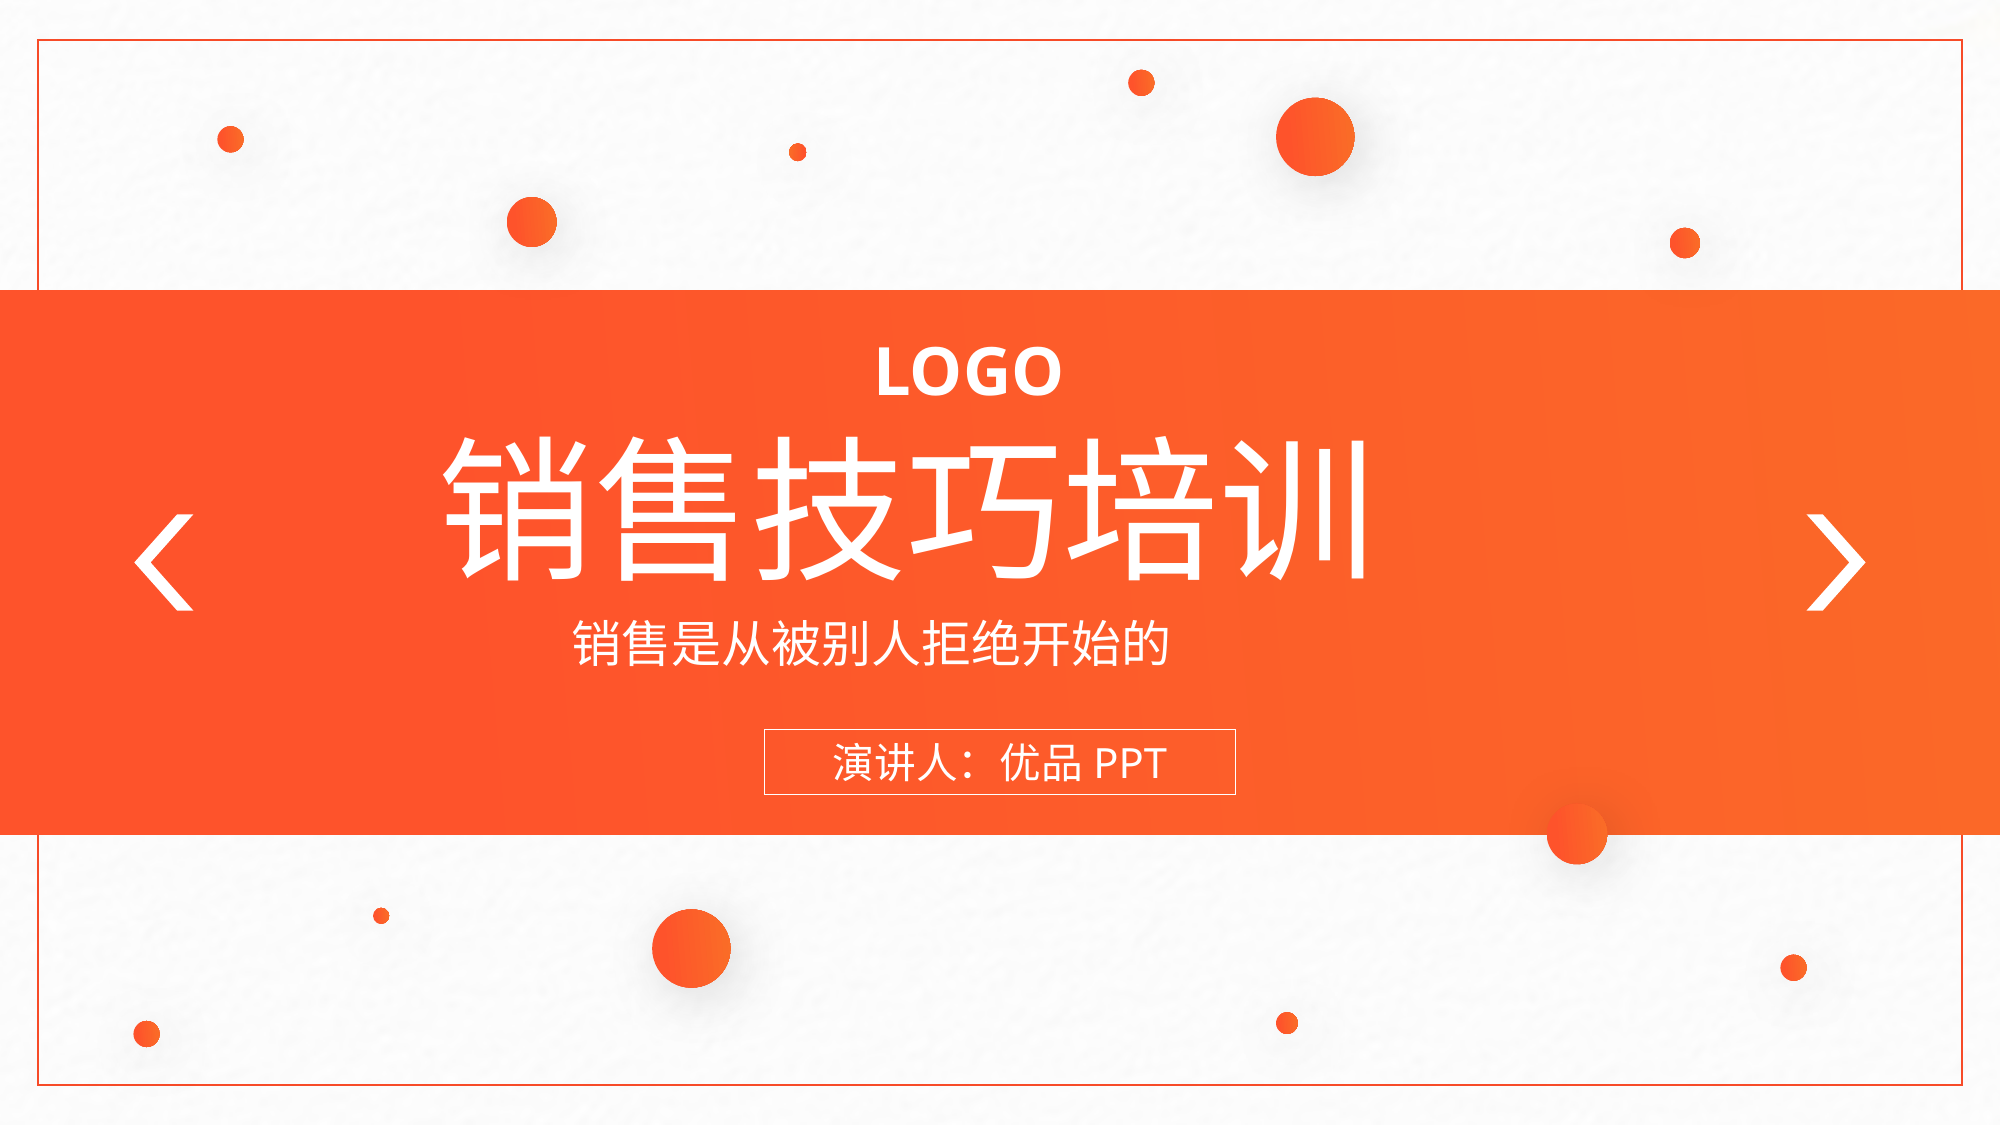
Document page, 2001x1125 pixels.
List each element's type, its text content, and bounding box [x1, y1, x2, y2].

text_box 销售技巧培训 [1271, 442, 1297, 579]
text_box 演讲人：优品PPT [764, 729, 1236, 795]
text_box 销售技巧培训 [423, 404, 1277, 608]
text_box [788, 142, 808, 163]
text_box 销售技巧培训 [1320, 449, 1330, 560]
text_box 销售是从被别人拒绝开始的 [556, 604, 1444, 680]
text_box [1127, 68, 1156, 97]
text_box [216, 125, 245, 154]
text_box [37, 39, 1963, 290]
text_box [651, 908, 732, 989]
text_box [1275, 96, 1356, 178]
text_box [371, 906, 391, 925]
text_box [1545, 802, 1609, 866]
text_box 销售技巧培训 [1352, 441, 1363, 578]
text_box [1212, 290, 2000, 835]
text_box [37, 835, 1963, 1086]
text_box [132, 513, 196, 612]
text_box LOGO [858, 321, 1142, 417]
text_box [1804, 513, 1867, 612]
text_box [505, 196, 558, 248]
text_box [1779, 953, 1808, 982]
text_box [1668, 226, 1702, 260]
text_box [1274, 1011, 1299, 1036]
text_box [132, 1019, 161, 1049]
